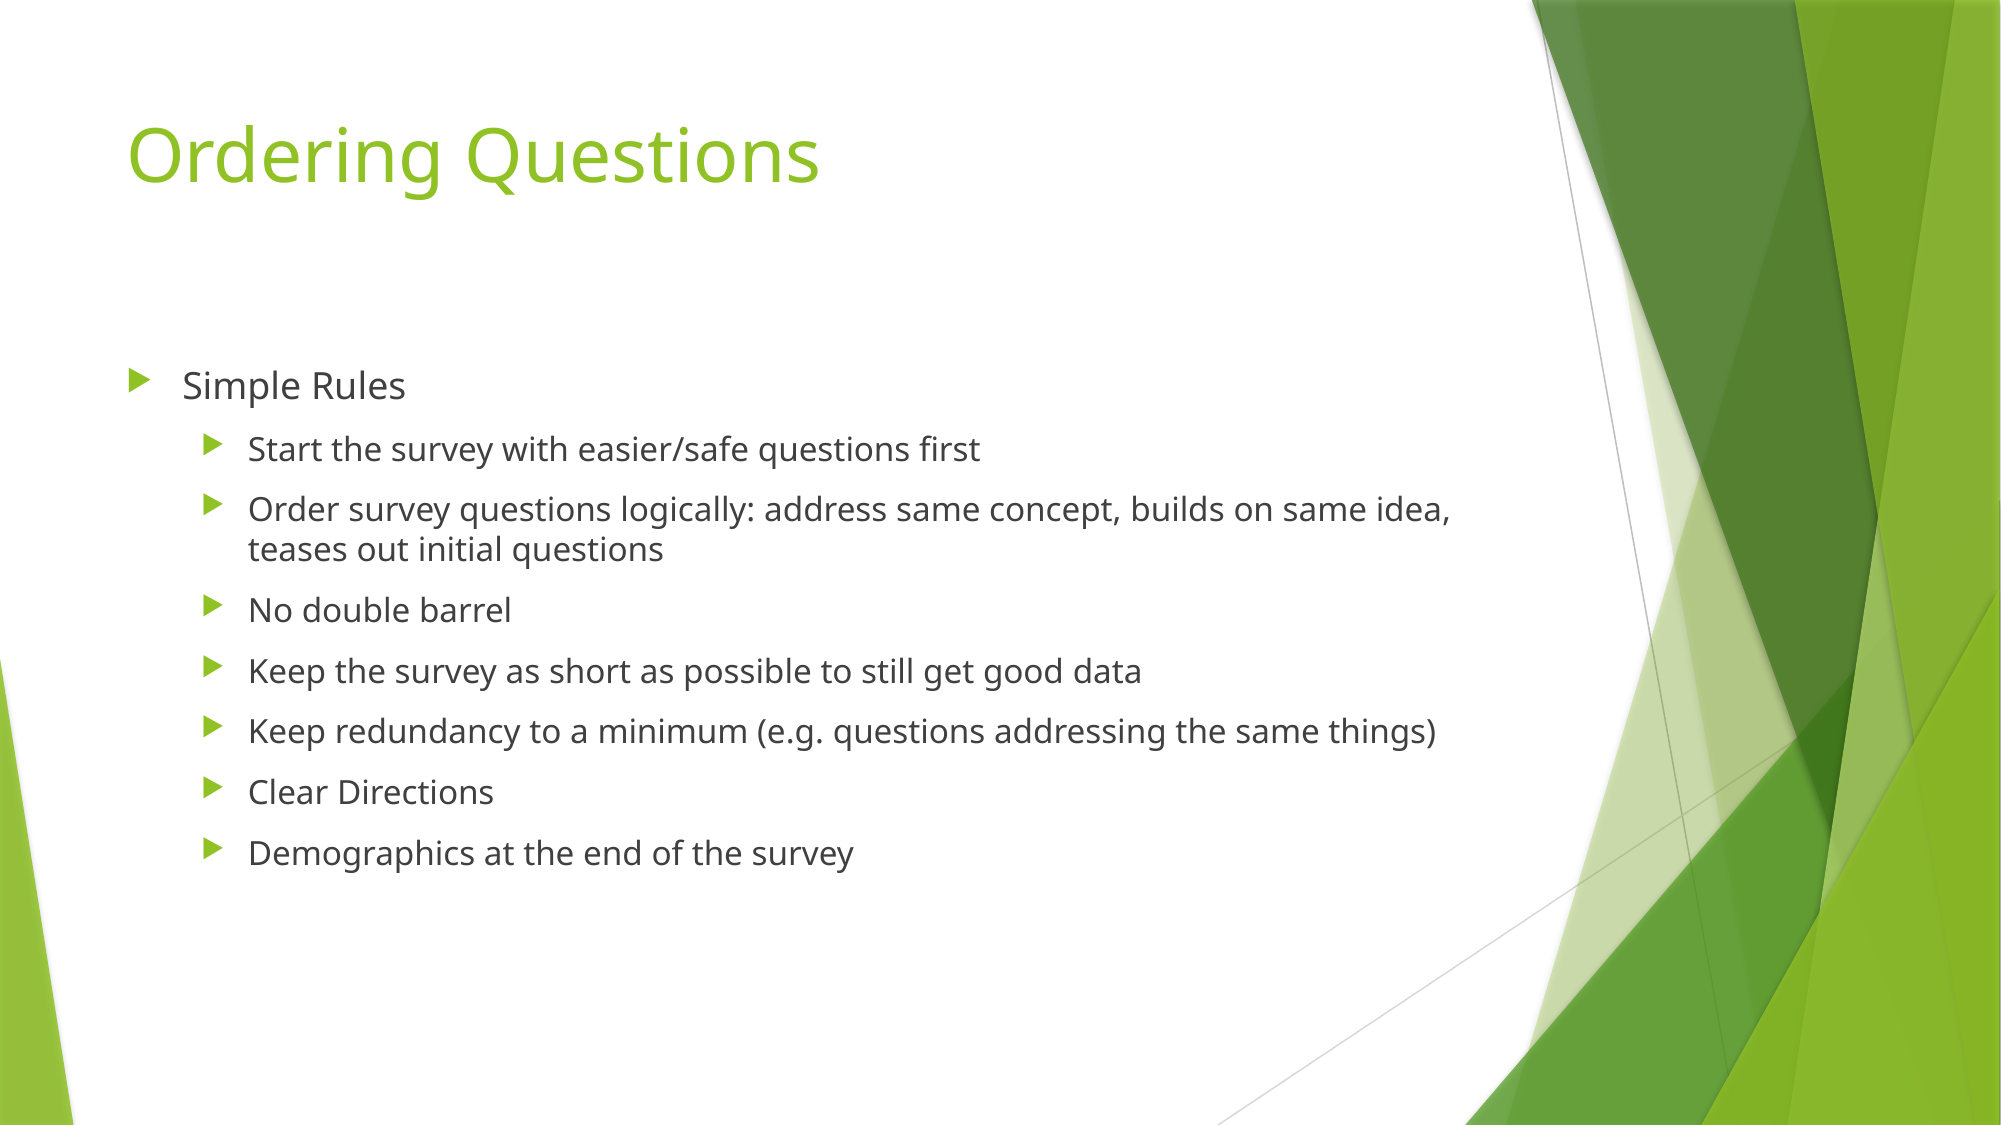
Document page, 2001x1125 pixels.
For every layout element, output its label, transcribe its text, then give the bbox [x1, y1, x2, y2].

list Simple Rules Start the survey with easier/safe questions first Order survey questions logically: address same concept, builds on same idea, teases out initial questions No double barrel Keep the survey as short as possible to still get good data Keep redundancy to a minimum (e.g. questions addressing the same things) Clear Directions Demographics at the end of the survey [111, 354, 1522, 992]
title Ordering Questions [111, 99, 1522, 317]
